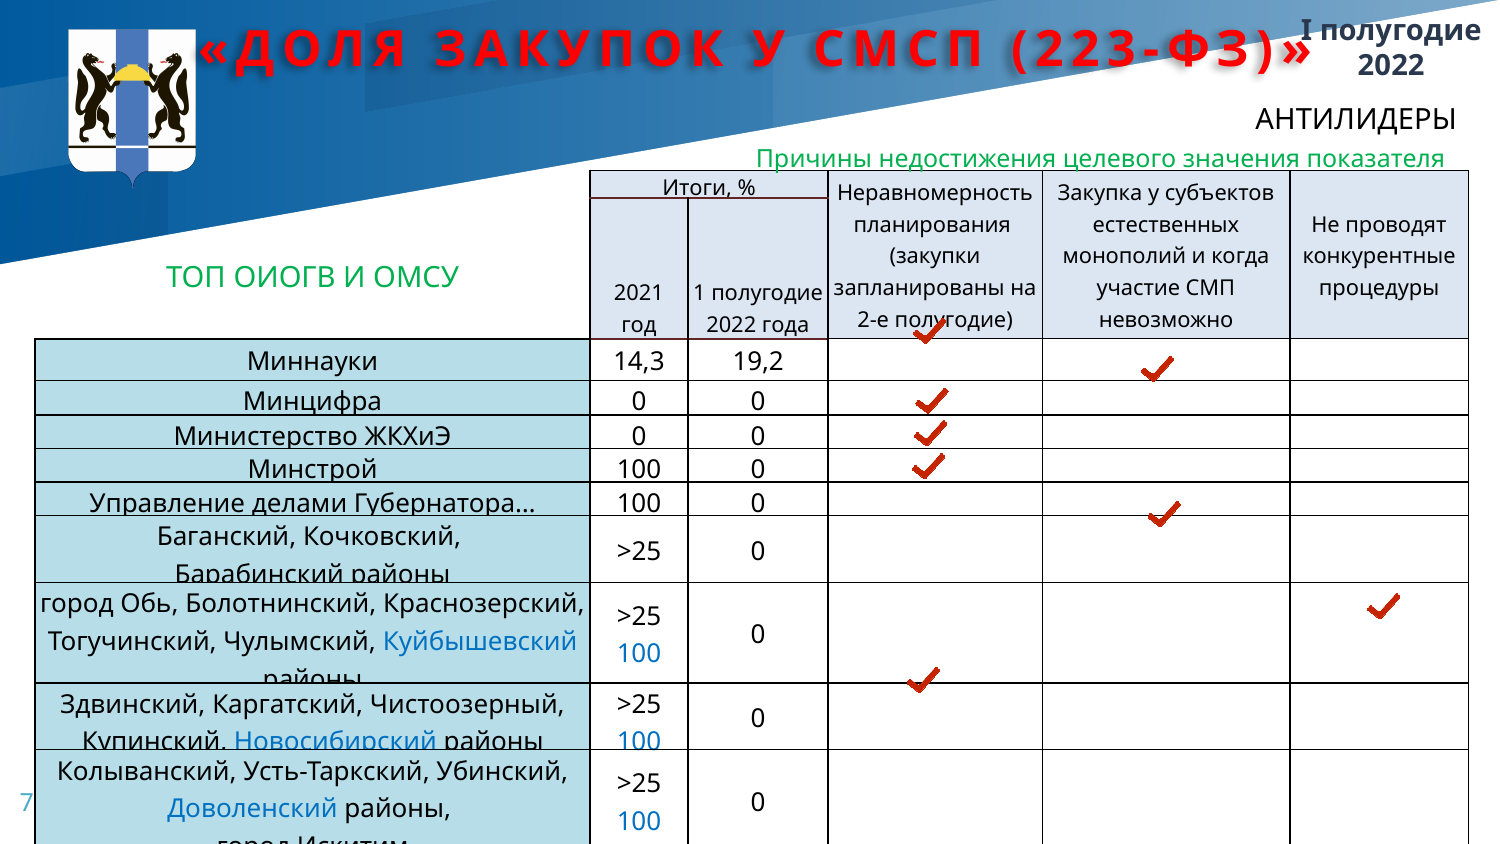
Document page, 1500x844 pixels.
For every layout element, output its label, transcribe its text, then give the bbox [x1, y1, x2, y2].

table_cell [1043, 483, 1289, 515]
table_cell [829, 750, 1042, 844]
table_cell город Обь, Болотнинский, Краснозерский, Тогучинский, Чулымский, Куйбышевский районы [36, 583, 589, 682]
table_cell 0 [689, 583, 827, 682]
table_cell 1 полугодие 2022 года [689, 199, 827, 338]
table_header Не проводят конкурентные процедуры [1291, 180, 1468, 338]
text_box [912, 453, 945, 479]
text_box [913, 318, 946, 344]
table_cell [1043, 416, 1289, 448]
table_cell 0 [689, 449, 827, 481]
table_cell [1291, 339, 1468, 380]
table_cell [1043, 449, 1289, 481]
table_cell [829, 516, 1042, 582]
table_cell 100 [591, 483, 687, 515]
table_cell Управление делами Губернатора… [36, 483, 589, 515]
table_cell [829, 339, 1042, 380]
text_box АНТИЛИДЕРЫ [1240, 90, 1472, 143]
table_cell 0 [591, 381, 687, 414]
table_cell Здвинский, Каргатский, Чистоозерный, Купинский, Новосибирский районы [36, 684, 589, 749]
table_cell [1291, 750, 1468, 844]
text_box I полугодие 2022 [1282, 3, 1500, 89]
table_cell Колыванский, Усть-Таркский, Убинский, Доволенский районы, город Искитим [36, 750, 589, 844]
table_cell [1291, 449, 1468, 481]
table_cell 0 [689, 483, 827, 515]
table_header Итоги, % [591, 171, 827, 197]
table_cell 0 [689, 381, 827, 414]
table_cell Миннауки [36, 340, 589, 380]
table_cell >25 100 [591, 684, 687, 749]
text_box [914, 420, 947, 446]
table_cell 0 [689, 516, 827, 582]
table_cell [1291, 684, 1468, 749]
table_cell [1043, 339, 1289, 380]
text_box [1148, 501, 1181, 527]
table_cell Баганский, Кочковский, Барабинский районы [36, 516, 589, 582]
text_box [915, 388, 949, 414]
table_cell 0 [591, 416, 687, 448]
table_header Неравномерность планирования (закупки запланированы на 2-е полугодие) [829, 180, 1042, 338]
picture [67, 29, 196, 188]
table_header Закупка у субъектов естественных монополий и когда участие СМП невозможно [1043, 180, 1289, 338]
table_cell 0 [689, 684, 827, 749]
table_cell [1043, 583, 1289, 682]
table_cell >25 [591, 516, 687, 582]
table_header ТОП ОИОГВ И ОМСУ [35, 170, 589, 338]
text_box [1367, 593, 1400, 619]
table_cell [829, 684, 1042, 749]
table_cell 0 [689, 416, 827, 448]
table_cell [829, 381, 1042, 414]
table_cell [1291, 416, 1468, 448]
text_box Причины недостижения целевого значения показателя [726, 132, 1483, 180]
table_cell [829, 449, 1042, 481]
table_cell [1291, 483, 1468, 515]
table_cell Минцифра [36, 381, 589, 414]
table_cell 100 [591, 449, 687, 481]
table_cell [829, 583, 1042, 682]
table_cell [829, 483, 1042, 515]
table_cell [829, 416, 1042, 448]
table_cell 2021 год [591, 199, 687, 338]
table_cell [1291, 381, 1468, 414]
slide_number 7 [0, 779, 34, 821]
table_cell 0 [689, 750, 827, 844]
table_cell >25 100 [591, 583, 687, 682]
table_cell Министерство ЖКХиЭ [36, 416, 589, 448]
text_box «ДОЛЯ ЗАКУПОК У СМСП (223-фз)» [184, 9, 1282, 83]
text_box [1141, 356, 1174, 382]
text_box [907, 667, 940, 693]
table_cell [1043, 750, 1289, 844]
table_cell 19,2 [689, 340, 827, 380]
table_cell >25 100 [591, 750, 687, 844]
table_cell [1043, 381, 1289, 414]
table_cell [1291, 583, 1468, 682]
table_cell Минстрой [36, 449, 589, 481]
table_cell [1043, 516, 1289, 582]
table_cell 14,3 [591, 340, 687, 380]
table_cell [1291, 516, 1468, 582]
table_cell [1043, 684, 1289, 749]
